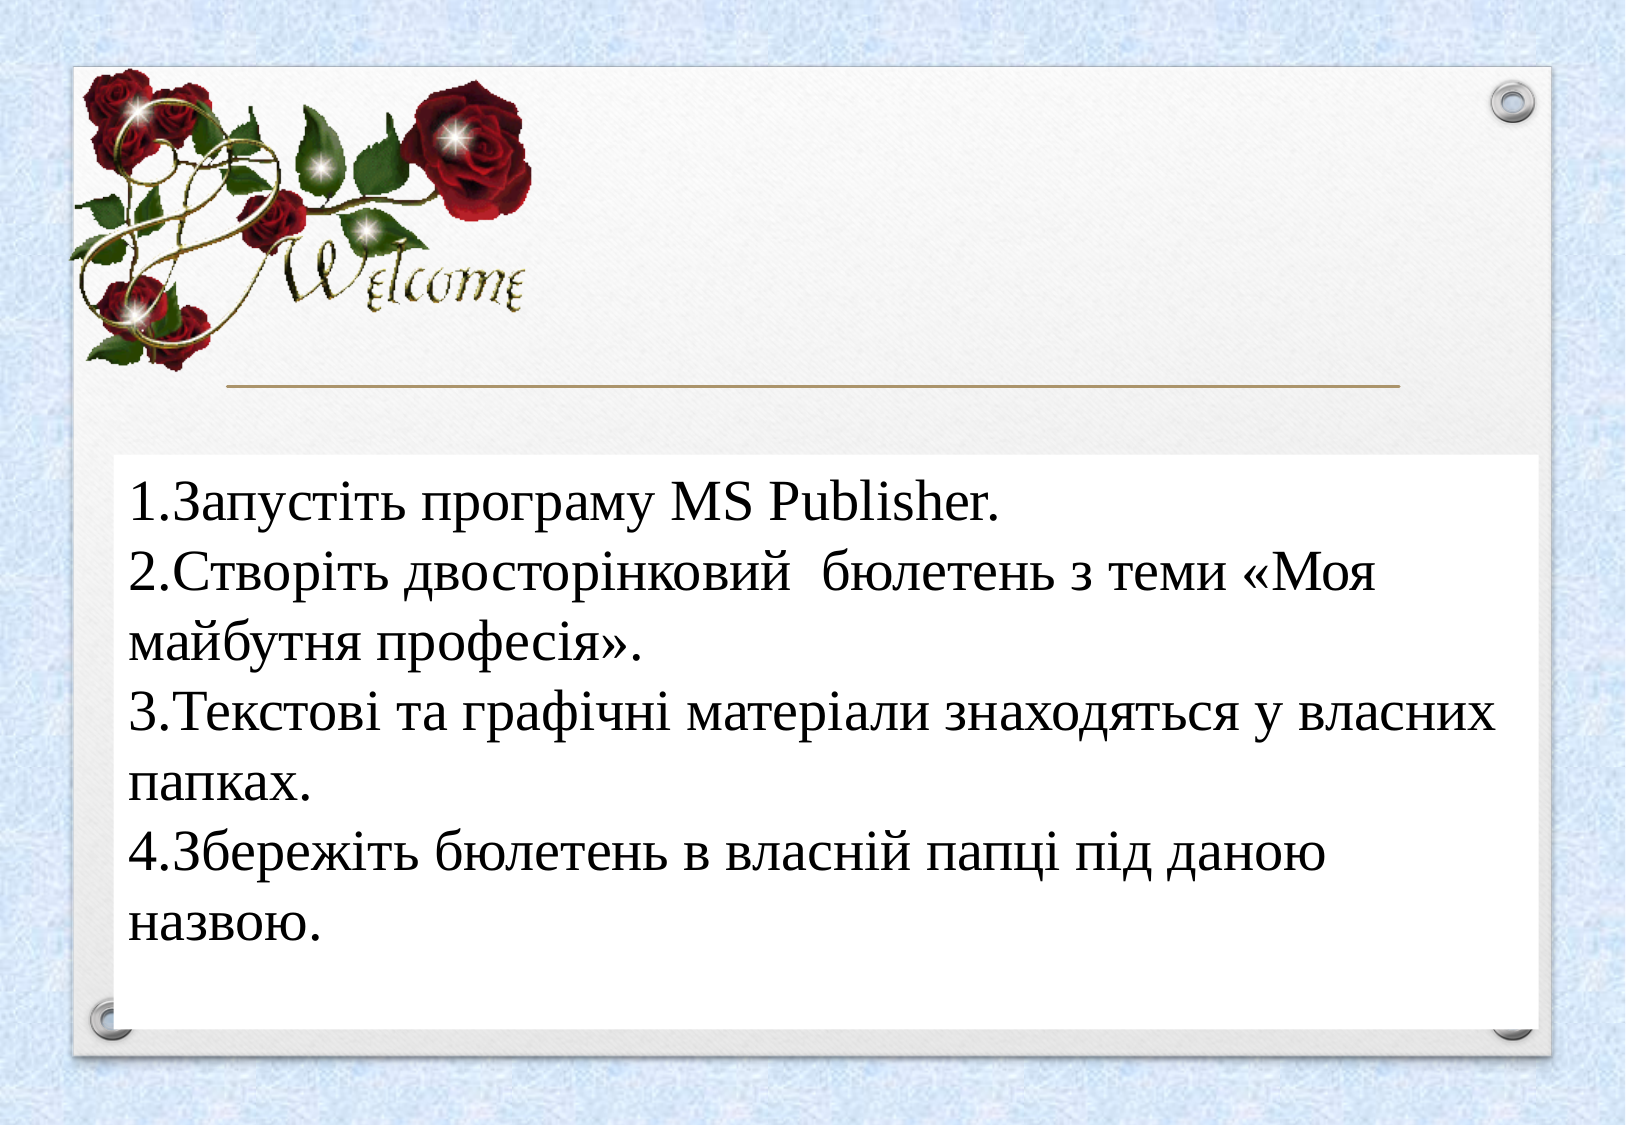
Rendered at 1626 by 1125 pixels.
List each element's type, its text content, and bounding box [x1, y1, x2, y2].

text_box Запустіть програму MS Publisher. Створіть двосторінковий бюлетень з теми «Моя майбутня професія». Текстові та графічні матеріали знаходяться у власних папках. Збережіть бюлетень в власній папці під даною назвою. [113, 454, 1539, 1030]
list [67, 66, 536, 377]
picture [0, 0, 1626, 1125]
